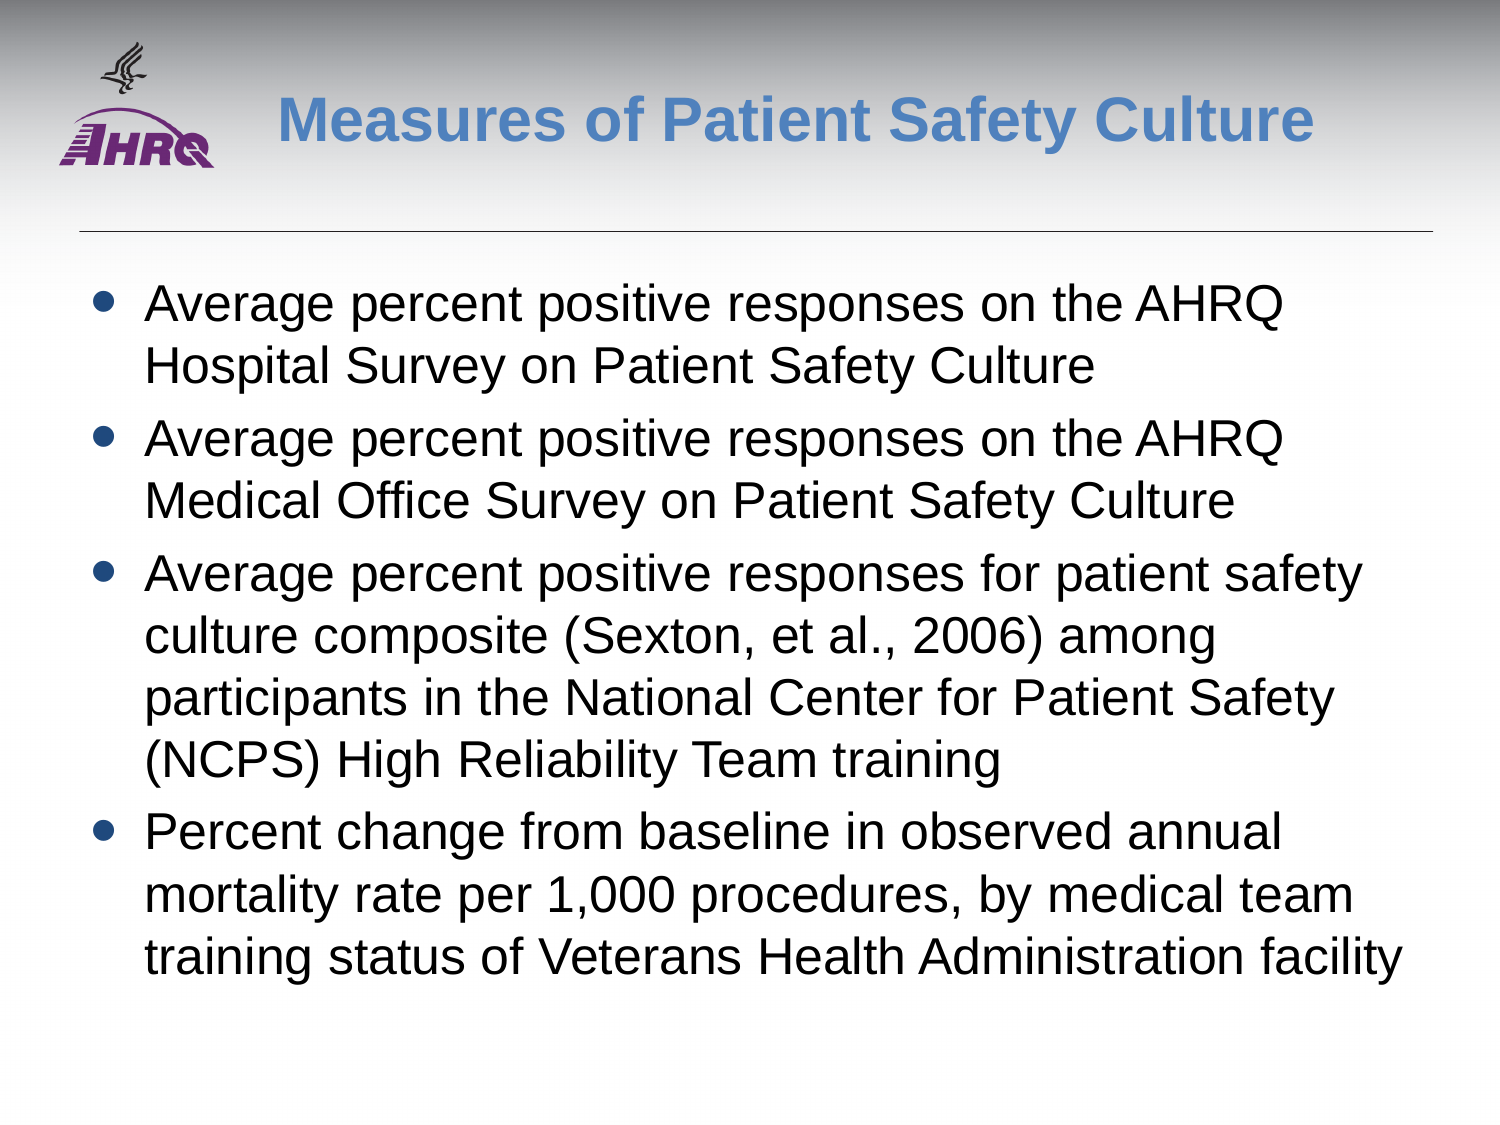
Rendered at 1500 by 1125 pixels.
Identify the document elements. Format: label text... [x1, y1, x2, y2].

list Average percent positive responses on the AHRQ Hospital Survey on Patient Safety Culture Average percent positive responses on the AHRQ Medical Office Survey on Patient Safety Culture Average percent positive responses for patient safety culture composite (Sexton, et al., 2006) among participants in the National Center for Patient Safety (NCPS) High Reliability Team training Percent change from baseline in observed annual mortality rate per 1,000 procedures, by medical team training status of Veterans Health Administration facility [75, 262, 1425, 1088]
picture [0, 0, 1500, 1125]
title Measures of Patient Safety Culture [262, 45, 1425, 188]
